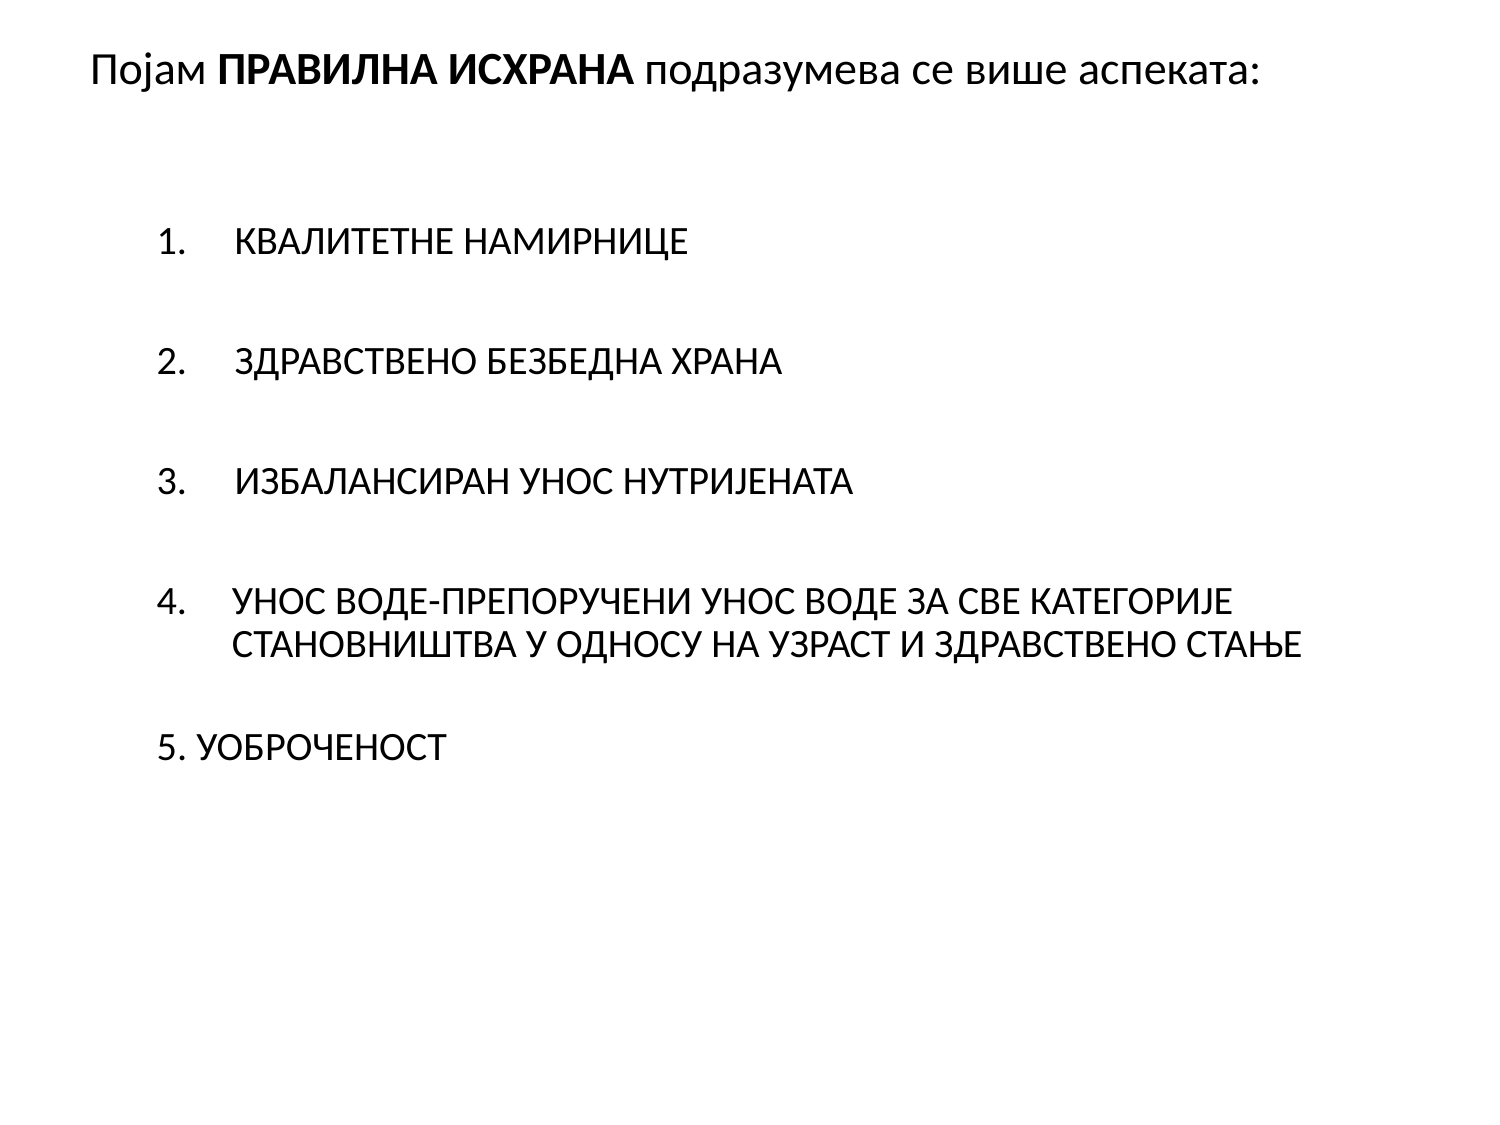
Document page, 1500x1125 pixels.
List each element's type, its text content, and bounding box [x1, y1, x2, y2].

list Појам ПРАВИЛНА ИСХРАНА подразумева се више аспеката: КВАЛИТЕТНЕ НАМИРНИЦЕ ЗДРАВСТВЕНО БЕЗБЕДНА ХРАНА ИЗБАЛАНСИРАН УНОС НУТРИЈЕНАТА УНОС ВОДЕ-ПРЕПОРУЧЕНИ УНОС ВОДЕ ЗА СВЕ КАТЕГОРИЈЕ СТАНОВНИШТВА У ОДНОСУ НА УЗРАСТ И ЗДРАВСТВЕНО СТАЊЕ 5. УОБРОЧЕНОСТ [75, 37, 1425, 781]
